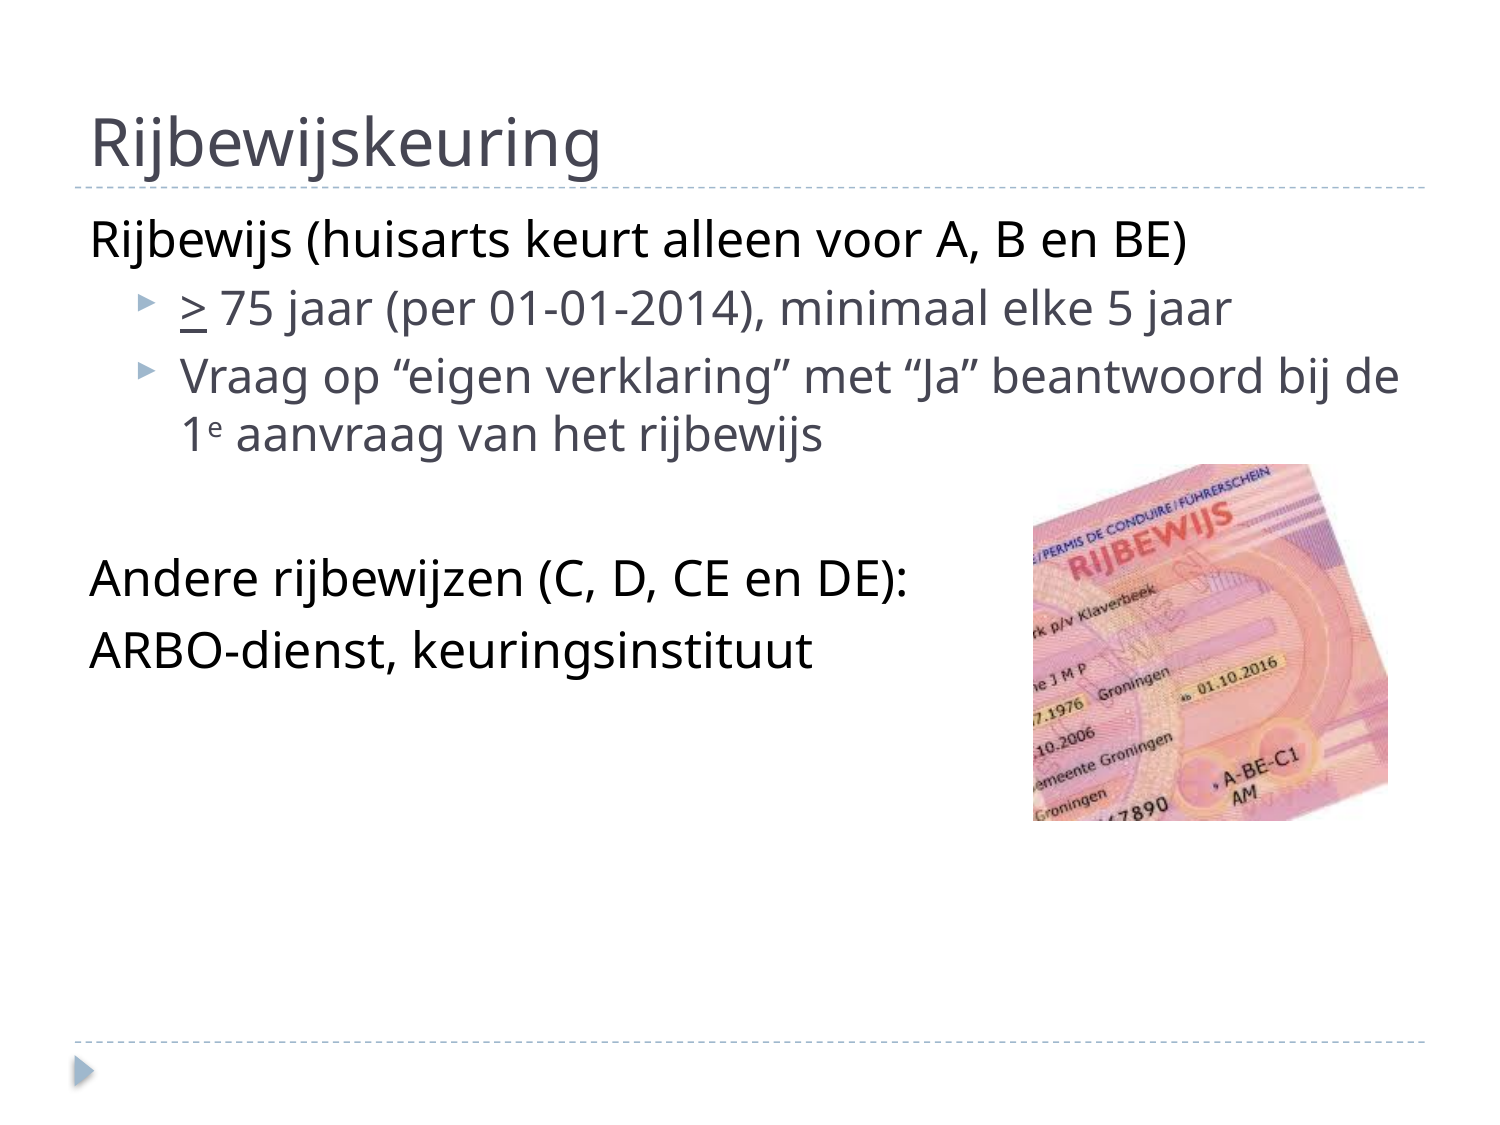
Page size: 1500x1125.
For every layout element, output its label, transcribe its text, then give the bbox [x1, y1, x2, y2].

list Rijbewijs (huisarts keurt alleen voor A, B en BE) > 75 jaar (per 01-01-2014), minimaal elke 5 jaar Vraag op “eigen verklaring” met “Ja” beantwoord bij de 1e aanvraag van het rijbewijs Andere rijbewijzen (C, D, CE en DE): ARBO-dienst, keuringsinstituut [75, 200, 1425, 1010]
title Rijbewijskeuring [75, 24, 1425, 188]
picture [1033, 464, 1389, 822]
